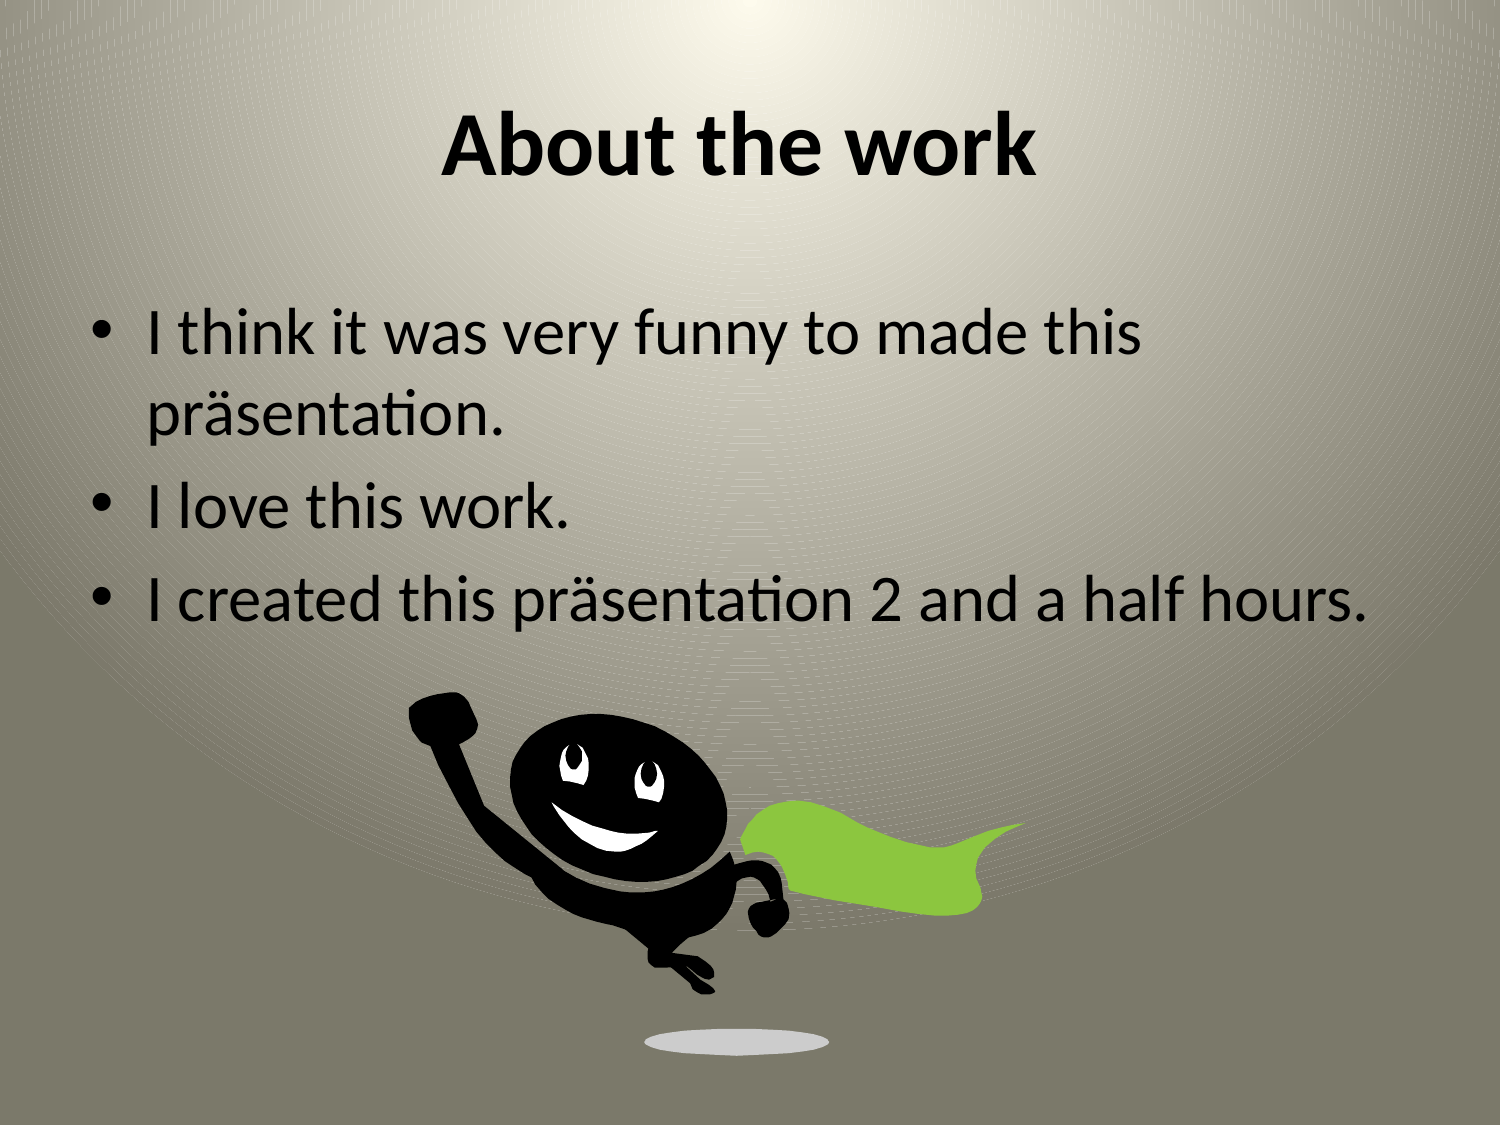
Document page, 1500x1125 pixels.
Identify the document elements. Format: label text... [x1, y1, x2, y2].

title About the work [75, 45, 1425, 233]
picture [408, 692, 1026, 1056]
list I think it was very funny to made this präsentation. I love this work. I created this präsentation 2 and a half hours. [75, 280, 1440, 1005]
